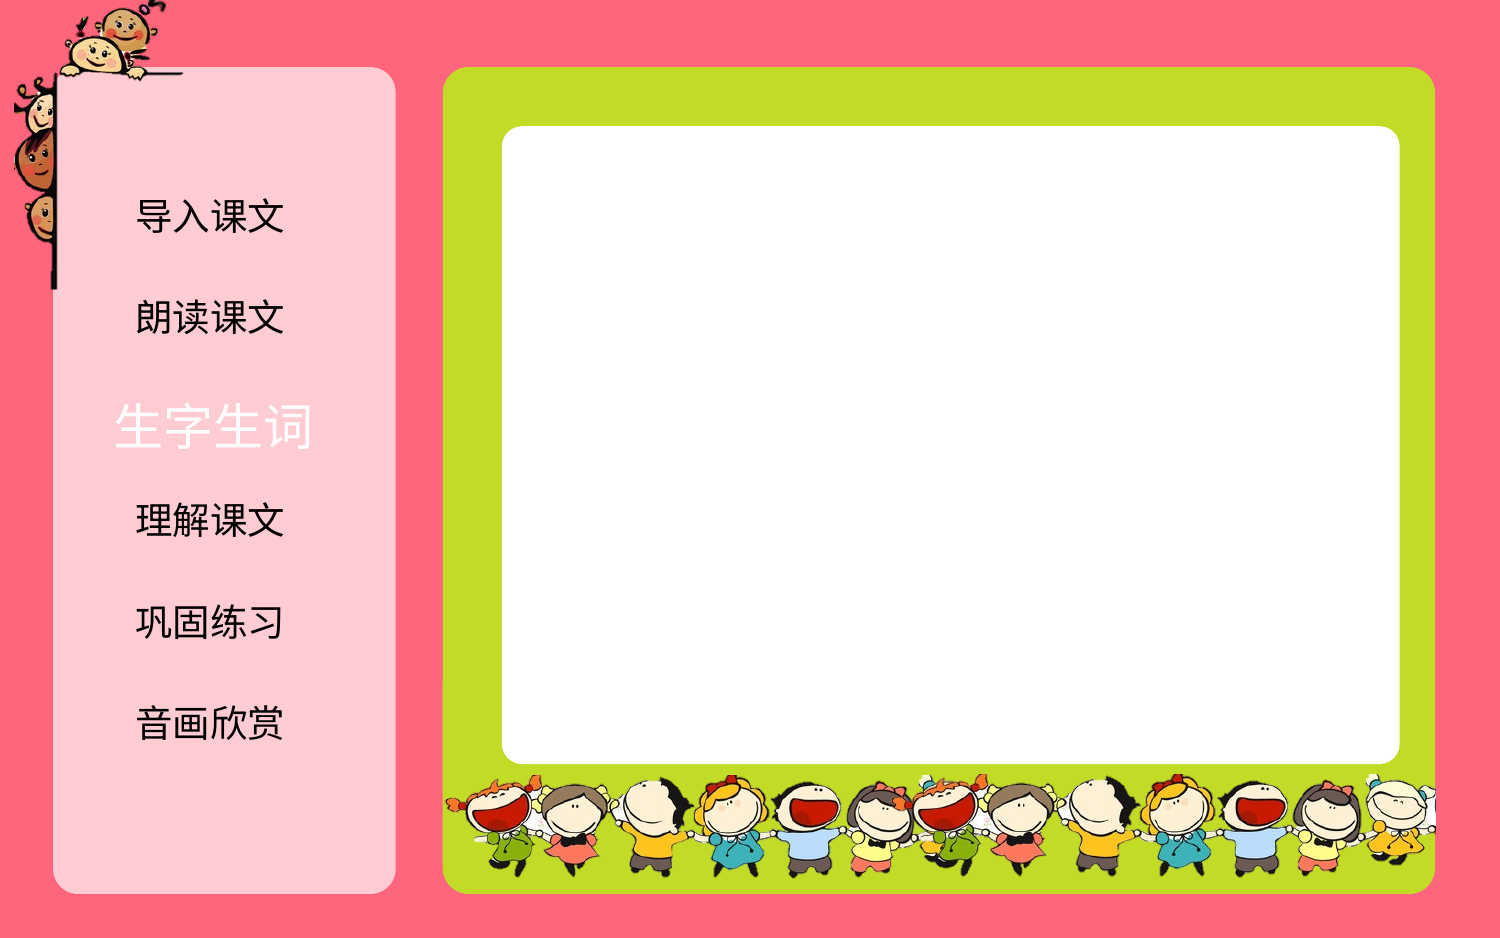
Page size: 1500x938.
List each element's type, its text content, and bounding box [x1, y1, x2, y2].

text_box 巩固练习 [120, 591, 310, 652]
text_box 理解课文 [120, 489, 310, 550]
text_box [50, 64, 398, 897]
picture [14, 0, 200, 290]
text_box [499, 124, 1402, 767]
text_box 音画欣赏 [120, 693, 310, 753]
text_box [440, 64, 1438, 775]
picture [433, 774, 1436, 891]
text_box 导入课文 [204, 185, 310, 245]
text_box 生字生词 [98, 388, 351, 464]
text_box 朗读课文 [120, 286, 310, 347]
